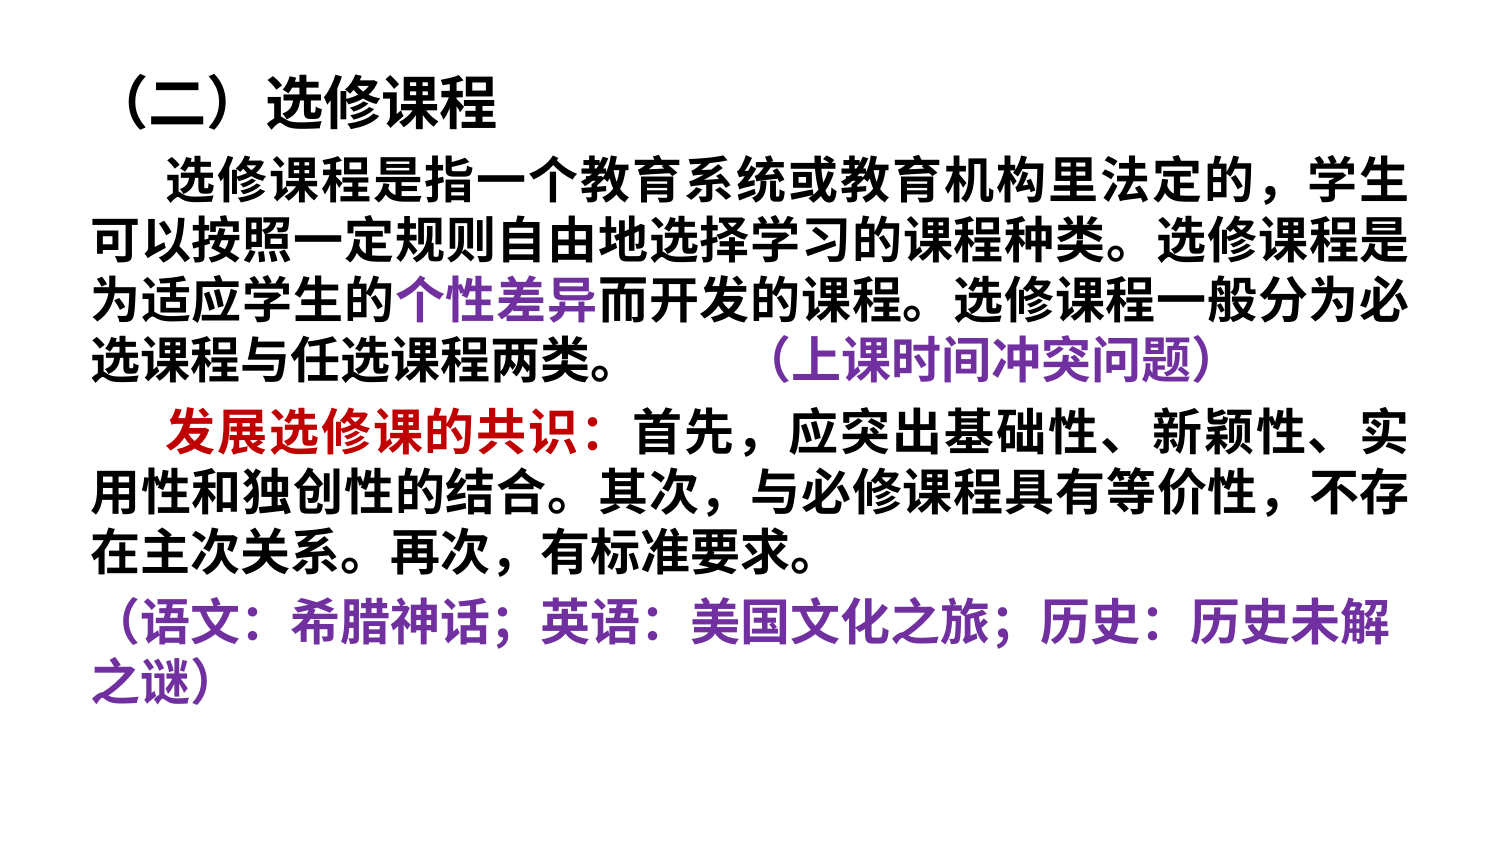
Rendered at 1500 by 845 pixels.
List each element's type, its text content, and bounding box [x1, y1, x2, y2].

list （二）选修课程 选修课程是指一个教育系统或教育机构里法定的，学生可以按照一定规则自由地选择学习的课程种类。选修课程是为适应学生的个性差异而开发的课程。选修课程一般分为必选课程与任选课程两类。 （上课时间冲突问题） 发展选修课的共识：首先，应突出基础性、新颖性、实用性和独创性的结合。其次，与必修课程具有等价性，不存在主次关系。再次，有标准要求。 （语文：希腊神话；英语：美国文化之旅；历史：历史未解之谜） [74, 58, 1426, 718]
